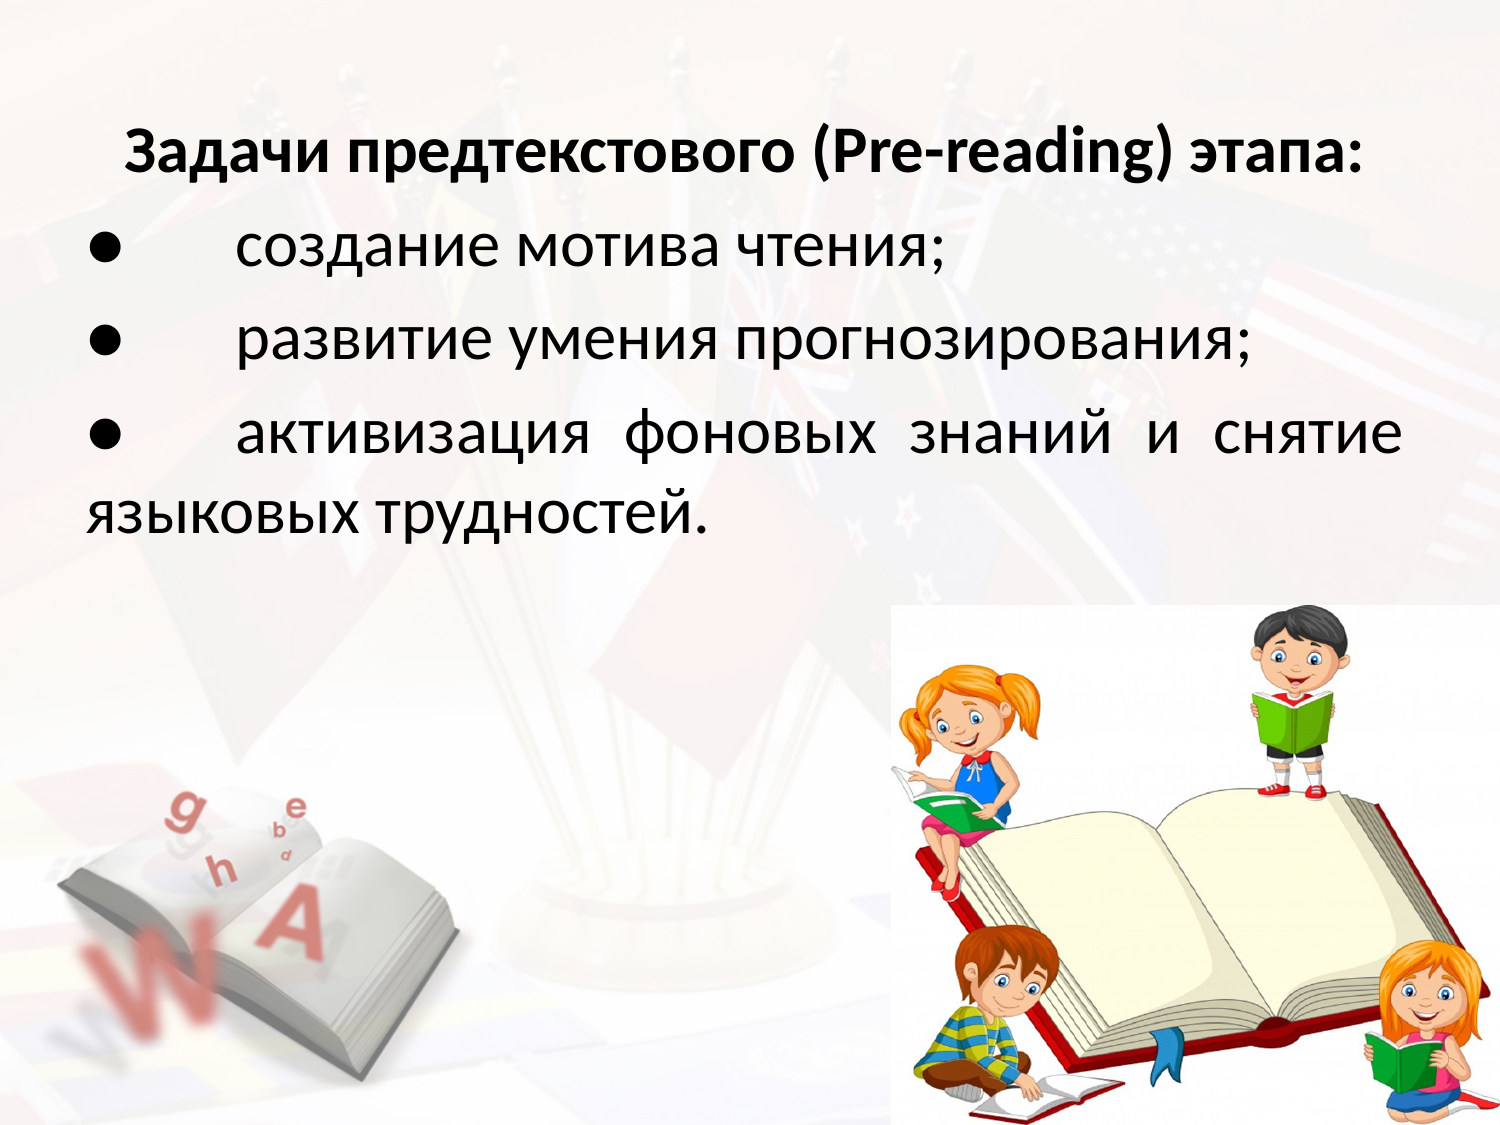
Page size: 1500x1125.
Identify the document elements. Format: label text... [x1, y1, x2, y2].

list Задачи предтекстового (Pre-reading) этапа: ● создание мотива чтения; ● развитие умения прогнозирования; ● активизация фоновых знаний и снятие языковых трудностей. [70, 35, 1421, 598]
picture [891, 604, 1500, 1125]
